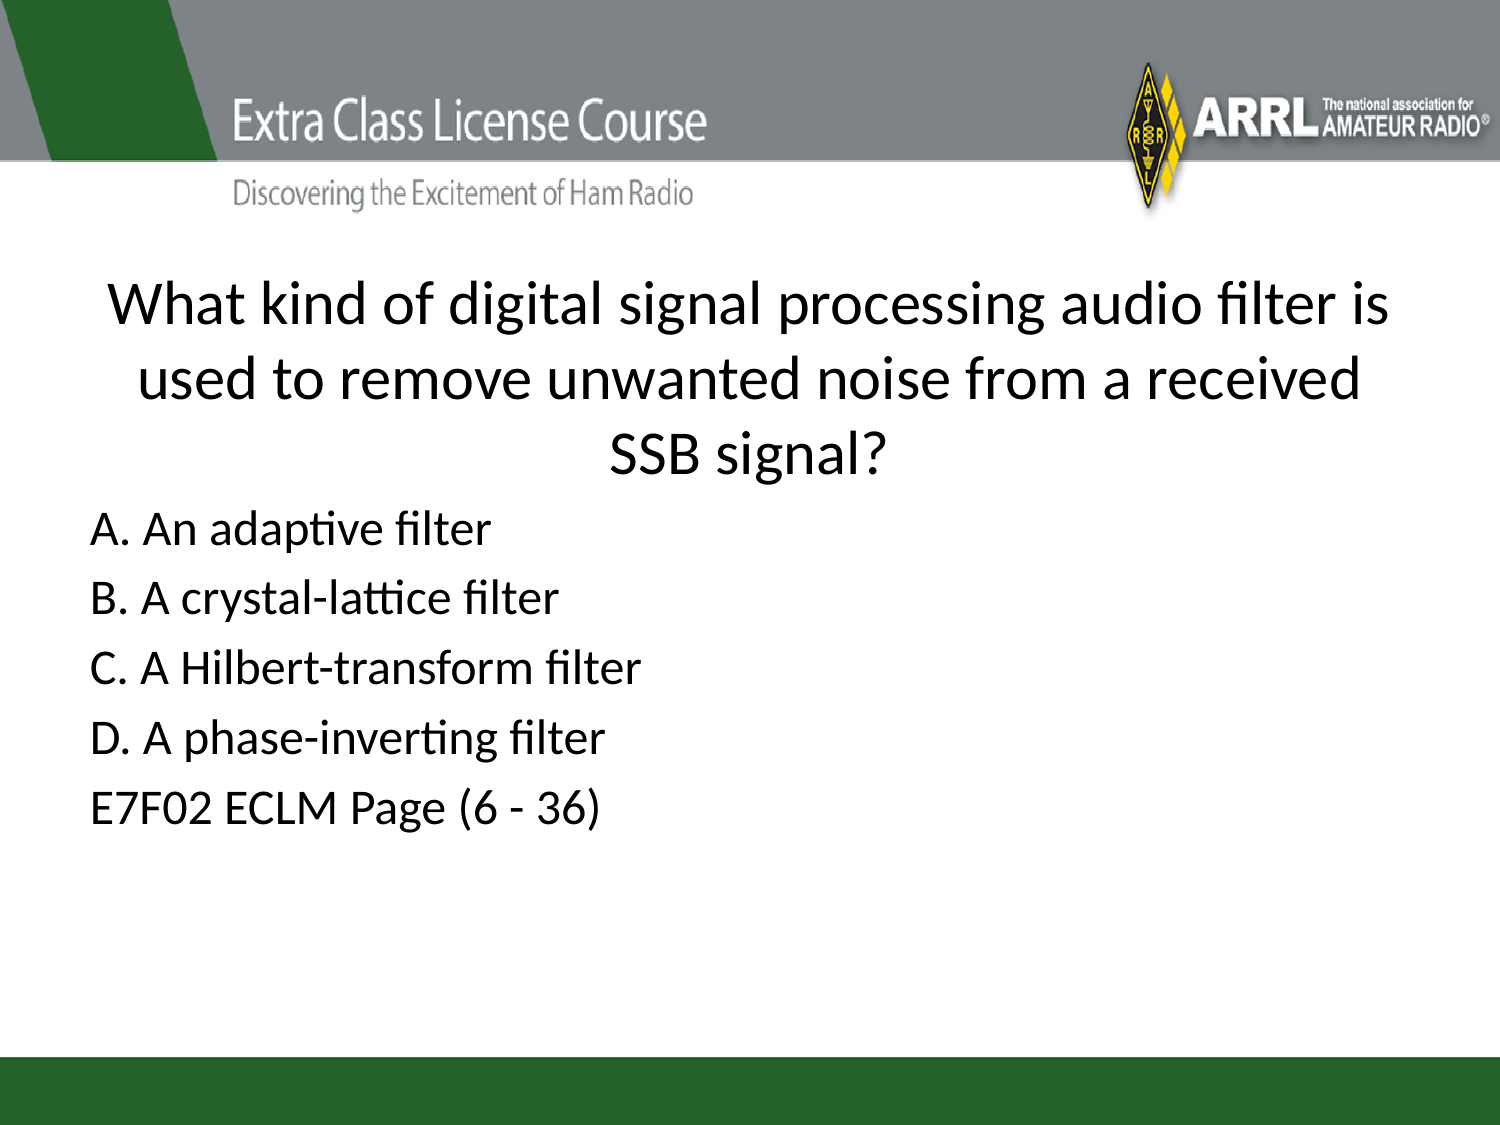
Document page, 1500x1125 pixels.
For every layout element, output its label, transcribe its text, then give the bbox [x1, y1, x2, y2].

picture [0, 0, 1500, 1125]
title What kind of digital signal processing audio filter is used to remove unwanted noise from a received SSB signal? [75, 254, 1425, 435]
list A. An adaptive filter B. A crystal-lattice filter C. A Hilbert-transform filter D. A phase-inverting filter E7F02 ECLM Page (6 - 36) [75, 487, 1425, 1005]
